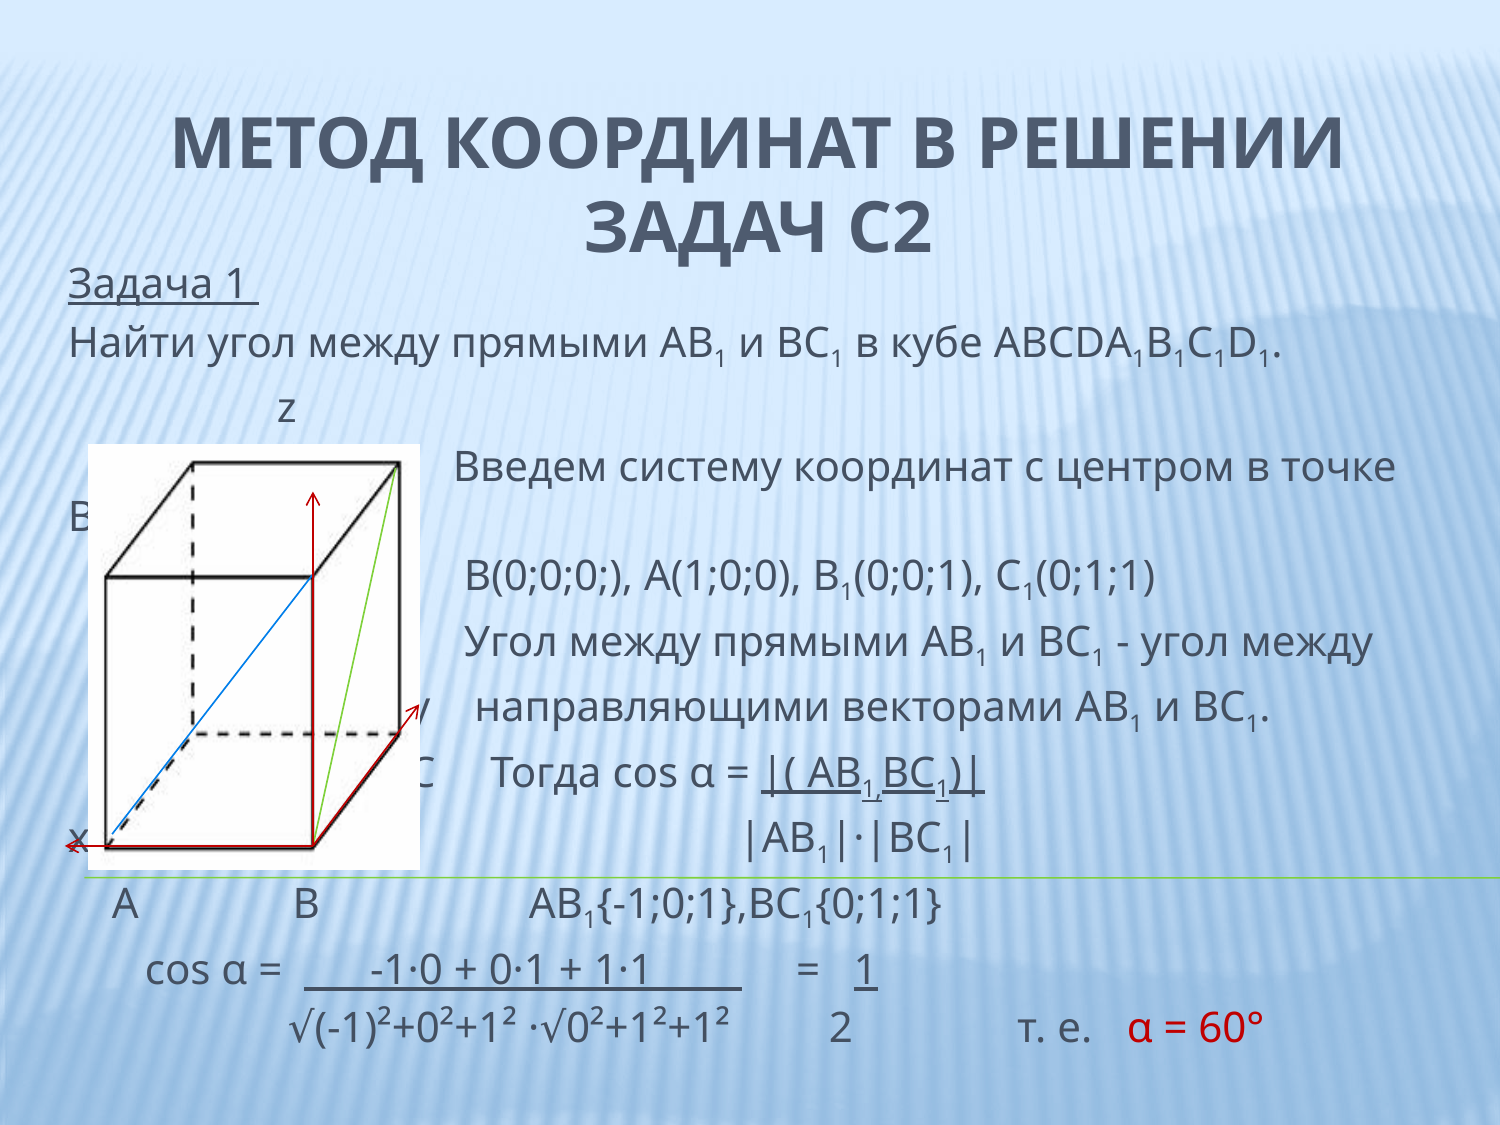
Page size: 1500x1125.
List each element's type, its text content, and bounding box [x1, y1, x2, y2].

subtitle Задача 1 Найти угол между прямыми АВ1 и ВС1 в кубе АВСDА1В1С1D1. z Введем систему координат с центром в точке В. В(0;0;0;), А(1;0;0), В1(0;0;1), С1(0;1;1) Угол между прямыми АВ1 и ВС1 - угол между y направляющими векторами АВ1 и ВС1. C Тогда cos α = |( АВ1,ВС1)| x |АВ1|·|ВС1| A B АВ1{-1;0;1},ВС1{0;1;1} cos α = -1·0 + 0·1 + 1·1 = 1 √(-1)²+0²+1² ·√0²+1²+1² 2 т. е. α = 60° [53, 208, 1441, 1059]
picture [88, 444, 420, 845]
title Метод координат в решении задач С2 [64, 90, 1453, 291]
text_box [111, 573, 301, 835]
picture [88, 847, 420, 870]
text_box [312, 467, 396, 702]
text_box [319, 703, 420, 847]
